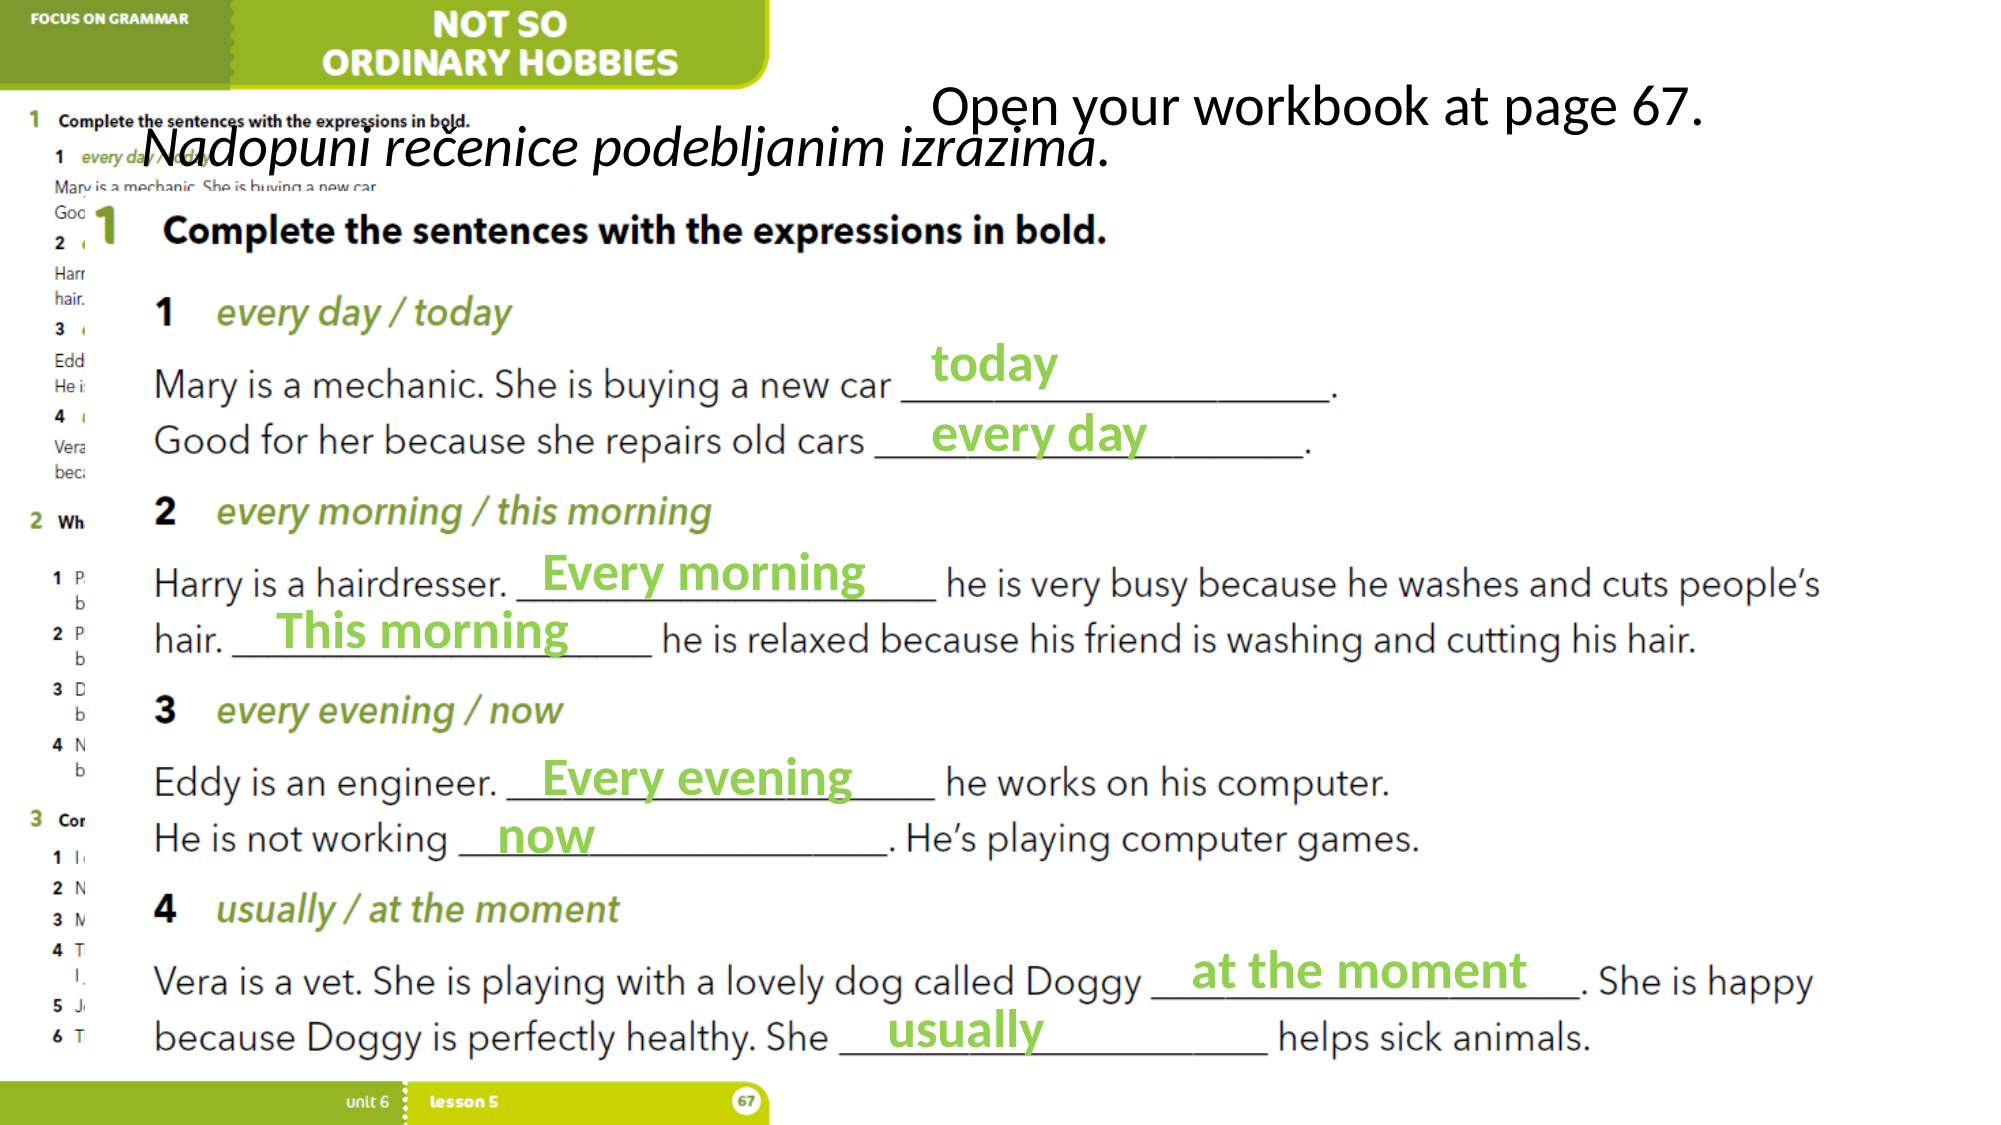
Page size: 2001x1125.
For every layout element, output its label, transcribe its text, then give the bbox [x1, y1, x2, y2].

text_box Nadopuni rečenice podebljanim izrazima. [801, 100, 1874, 186]
picture [0, 0, 1831, 1125]
text_box Open your workbook at page 67. [916, 59, 1908, 145]
